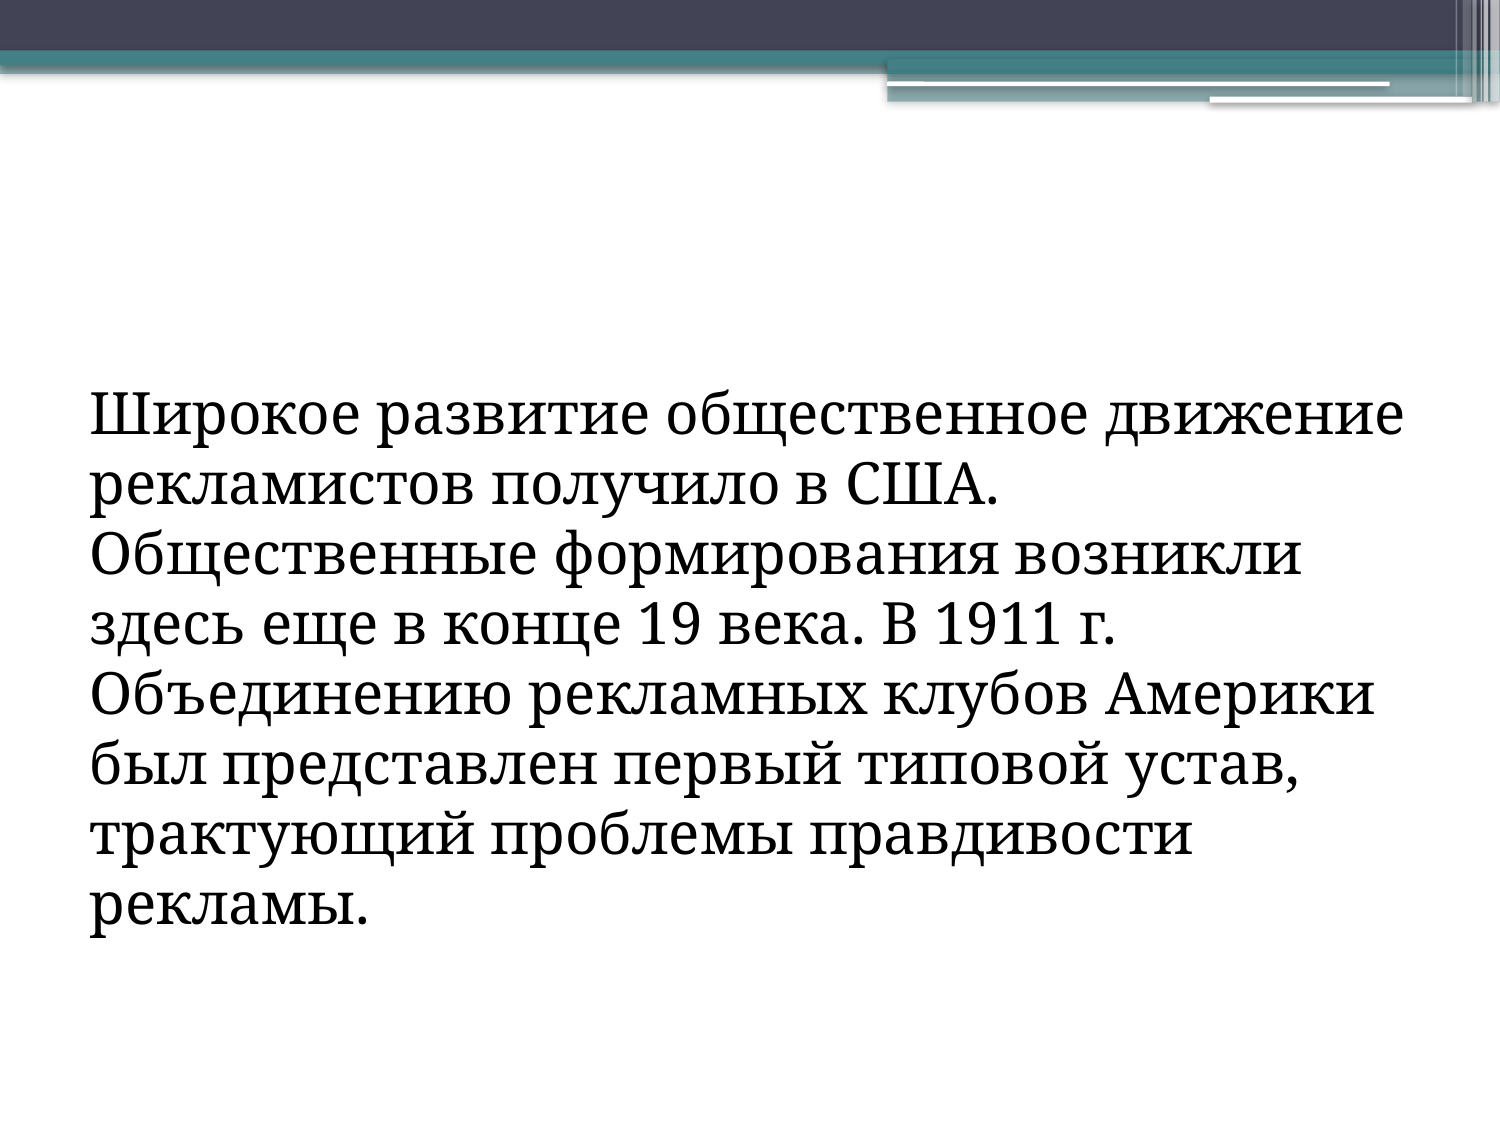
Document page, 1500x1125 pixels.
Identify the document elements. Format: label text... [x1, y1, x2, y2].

list Широкое развитие общественное движение рекламистов получило в США. Общественные формирования возникли здесь еще в конце 19 века. В 1911 г. Объединению рекламных клубов Америки был представлен первый типовой устав, трактующий проблемы правдивости рекламы. [75, 368, 1425, 1079]
